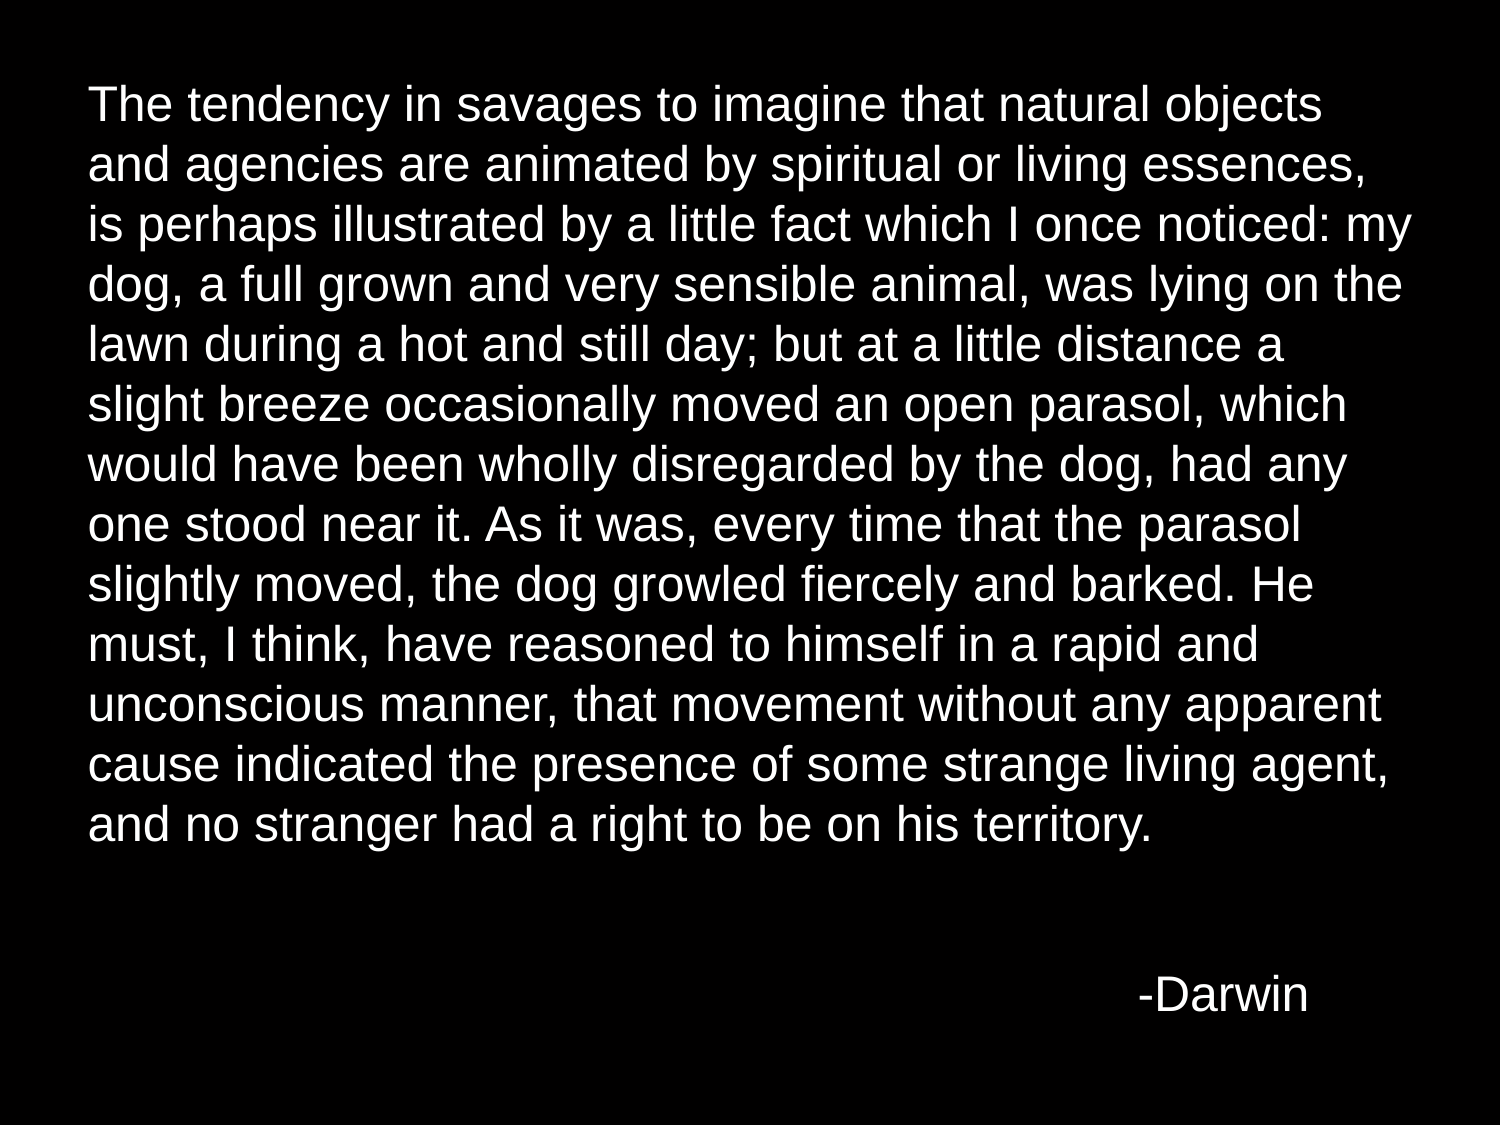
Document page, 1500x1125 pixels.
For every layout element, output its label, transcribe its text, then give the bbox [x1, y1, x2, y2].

text_box The tendency in savages to imagine that natural objects and agencies are animated by spiritual or living essences, is perhaps illustrated by a little fact which I once noticed: my dog, a full grown and very sensible animal, was lying on the lawn during a hot and still day; but at a little distance a slight breeze occasionally moved an open parasol, which would have been wholly disregarded by the dog, had any one stood near it. As it was, every time that the parasol slightly moved, the dog growled fiercely and barked. He must, I think, have reasoned to himself in a rapid and unconscious manner, that movement without any apparent cause indicated the presence of some strange living agent, and no stranger had a right to be on his territory. -Darwin [72, 64, 1429, 1029]
